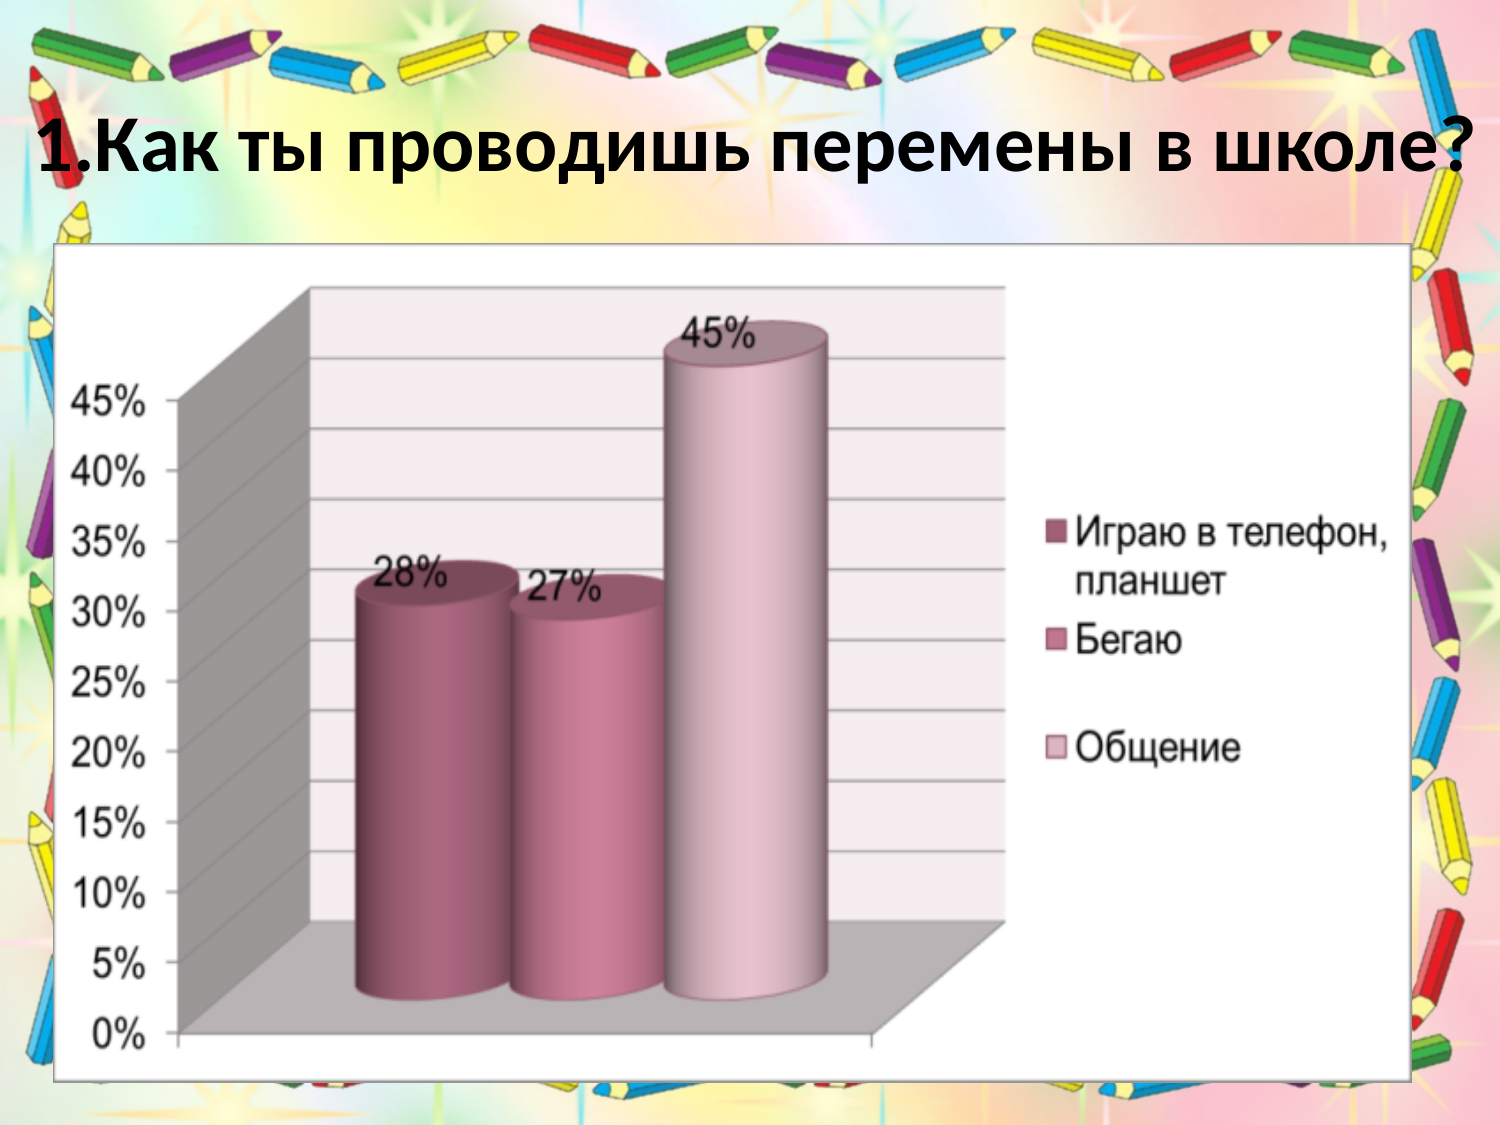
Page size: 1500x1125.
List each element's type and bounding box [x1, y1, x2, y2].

list [52, 243, 1412, 1083]
picture [0, 0, 1500, 1125]
